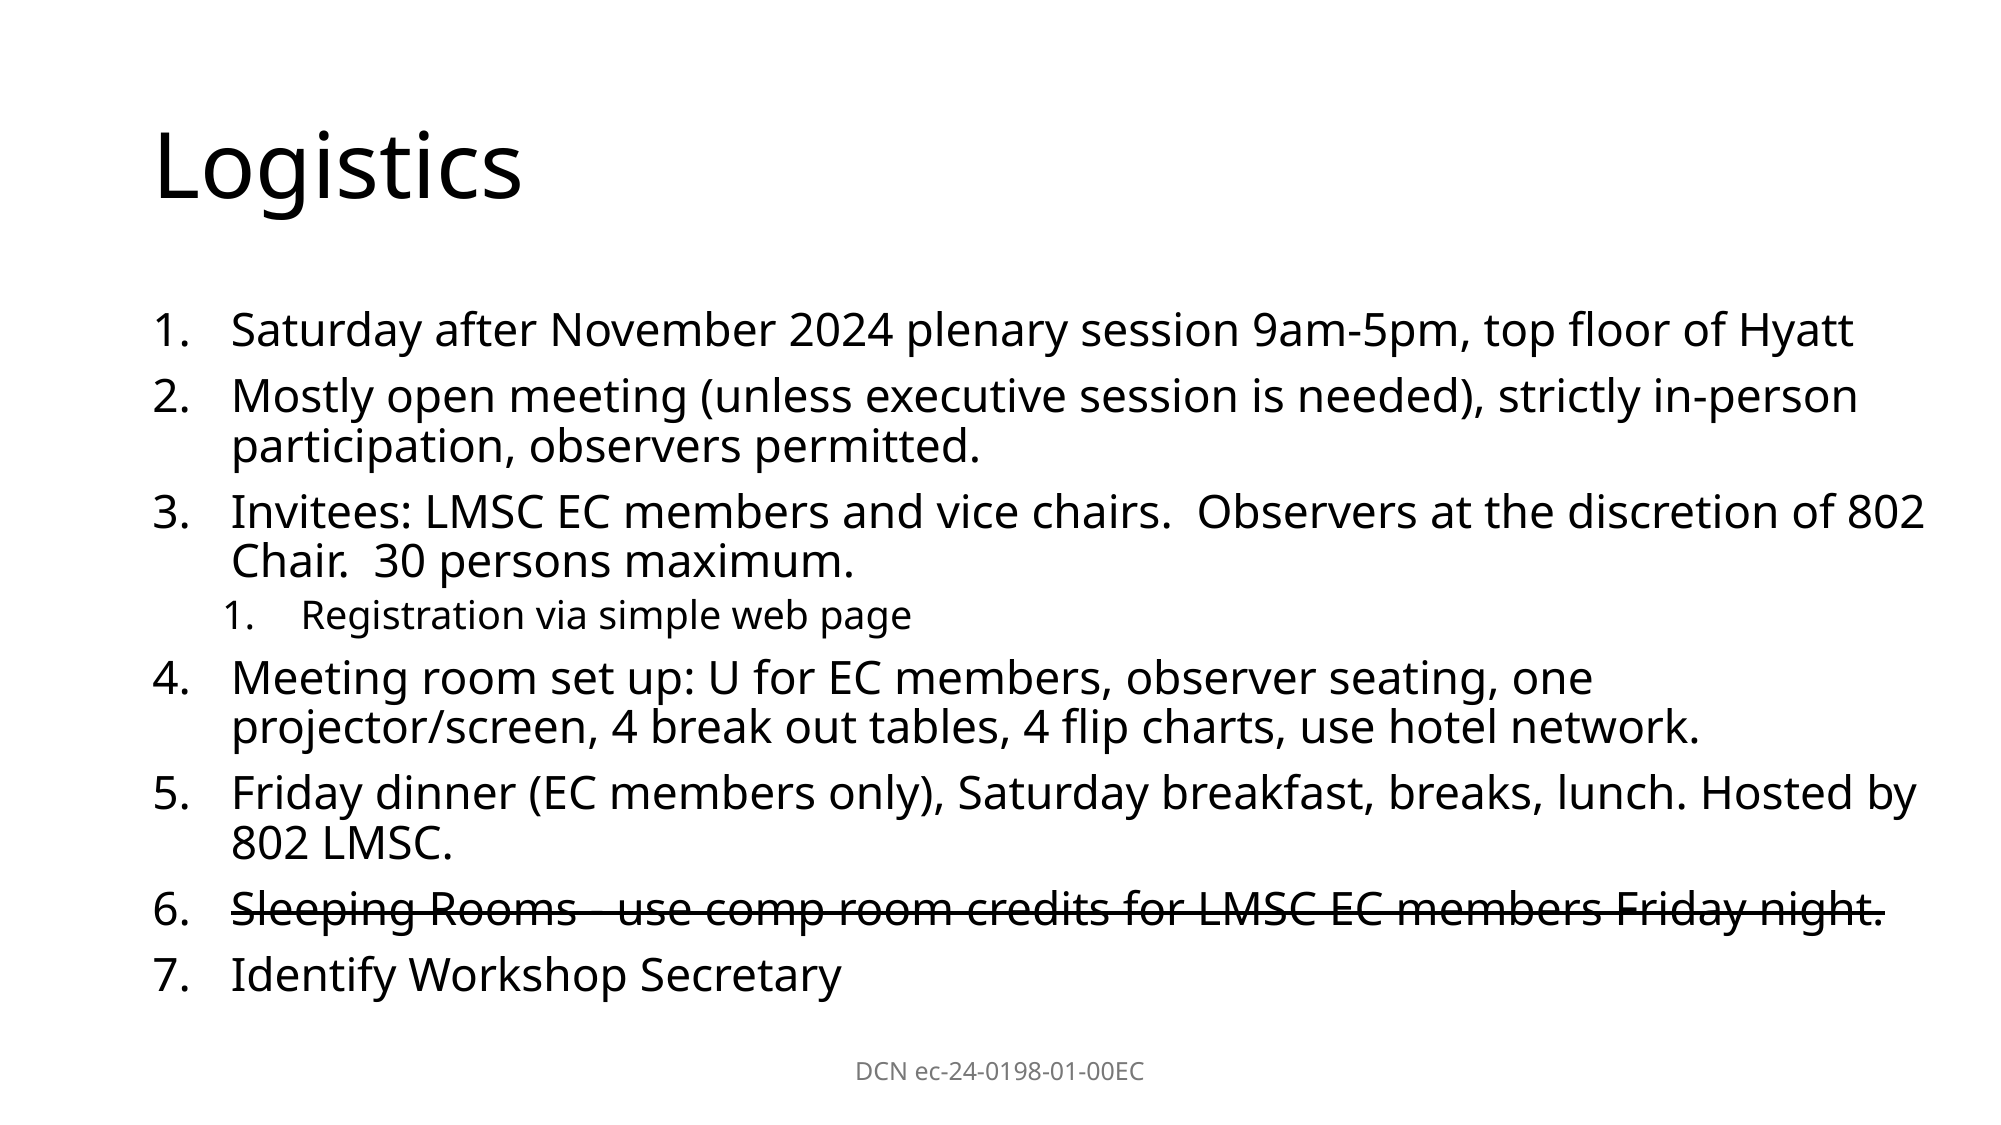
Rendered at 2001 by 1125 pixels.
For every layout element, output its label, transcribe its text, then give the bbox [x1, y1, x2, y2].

footer DCN ec-24-0198-01-00EC [662, 1042, 1338, 1103]
title Logistics [137, 59, 1863, 278]
list Saturday after November 2024 plenary session 9am-5pm, top floor of Hyatt Mostly open meeting (unless executive session is needed), strictly in-person participation, observers permitted. Invitees: LMSC EC members and vice chairs. Observers at the discretion of 802 Chair. 30 persons maximum. Registration via simple web page Meeting room set up: U for EC members, observer seating, one projector/screen, 4 break out tables, 4 flip charts, use hotel network. Friday dinner (EC members only), Saturday breakfast, breaks, lunch. Hosted by 802 LMSC. Sleeping Rooms - use comp room credits for LMSC EC members Friday night. Identify Workshop Secretary [137, 299, 1958, 1014]
